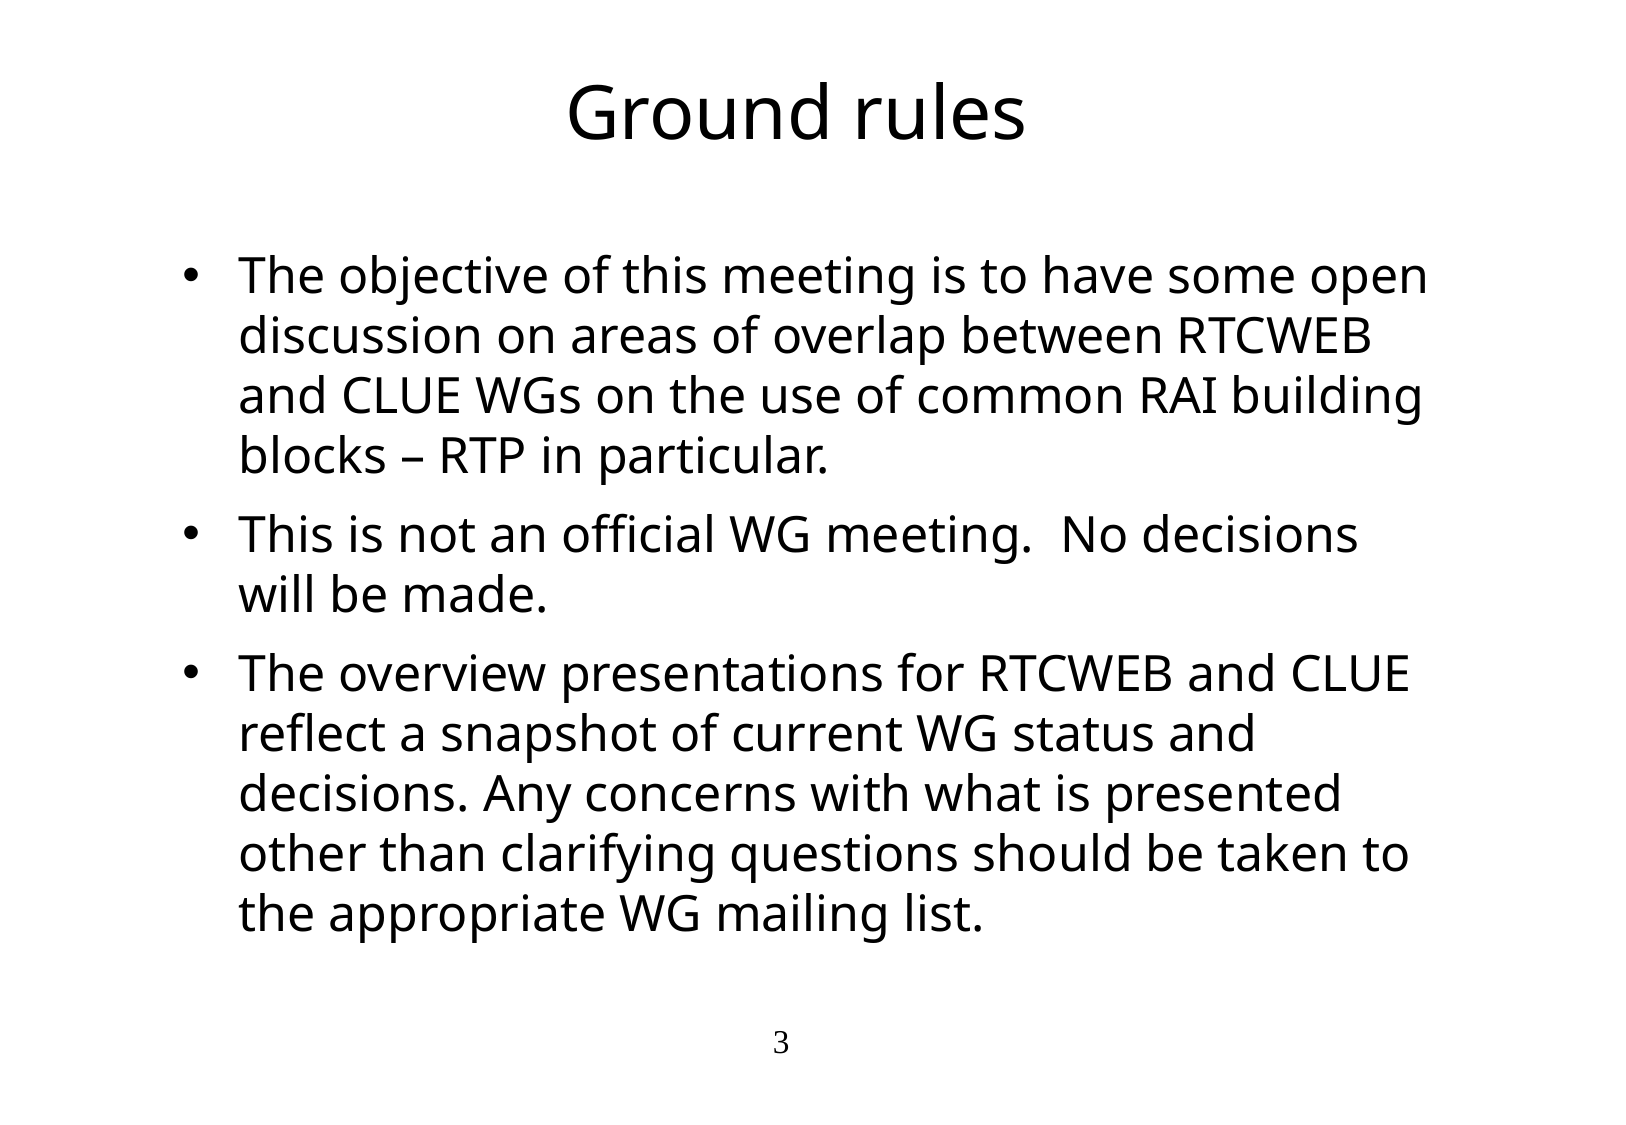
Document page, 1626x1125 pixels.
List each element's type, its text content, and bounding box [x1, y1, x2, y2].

text_box 3 [675, 1012, 888, 1068]
list The objective of this meeting is to have some open discussion on areas of overlap between RTCWEB and CLUE WGs on the use of common RAI building blocks – RTP in particular. This is not an official WG meeting. No decisions will be made. The overview presentations for RTCWEB and CLUE reflect a snapshot of current WG status and decisions. Any concerns with what is presented other than clarifying questions should be taken to the appropriate WG mailing list. [176, 237, 1446, 1125]
title Ground rules [176, 0, 1446, 237]
